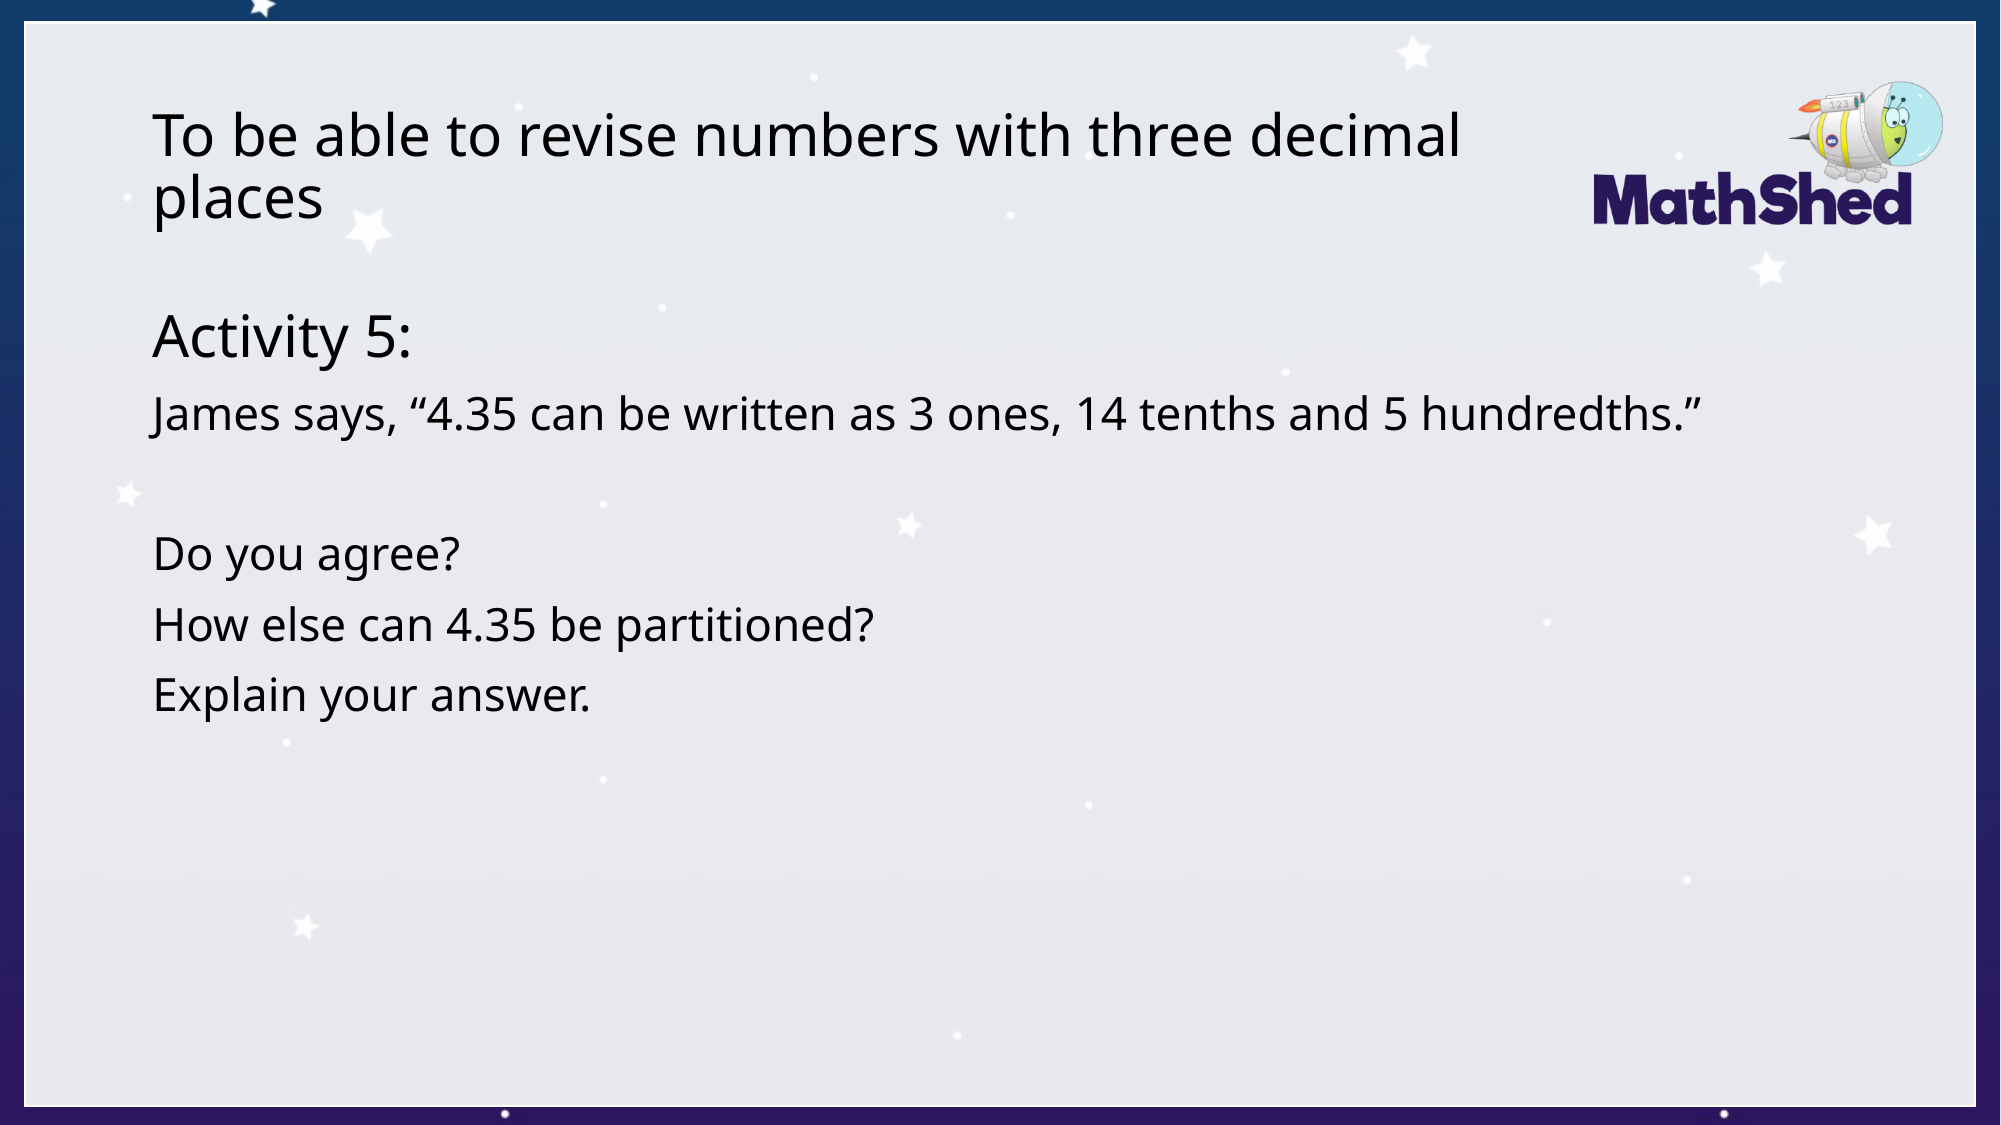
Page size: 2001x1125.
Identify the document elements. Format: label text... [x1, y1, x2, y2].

picture [0, 0, 2001, 1125]
title To be able to revise numbers with three decimal places [137, 59, 1578, 278]
text_box [1496, 387, 1648, 540]
list Activity 5: James says, “4.35 can be written as 3 ones, 14 tenths and 5 hundredths.” Do you agree? How else can 4.35 be partitioned? Explain your answer. [137, 299, 1935, 1014]
